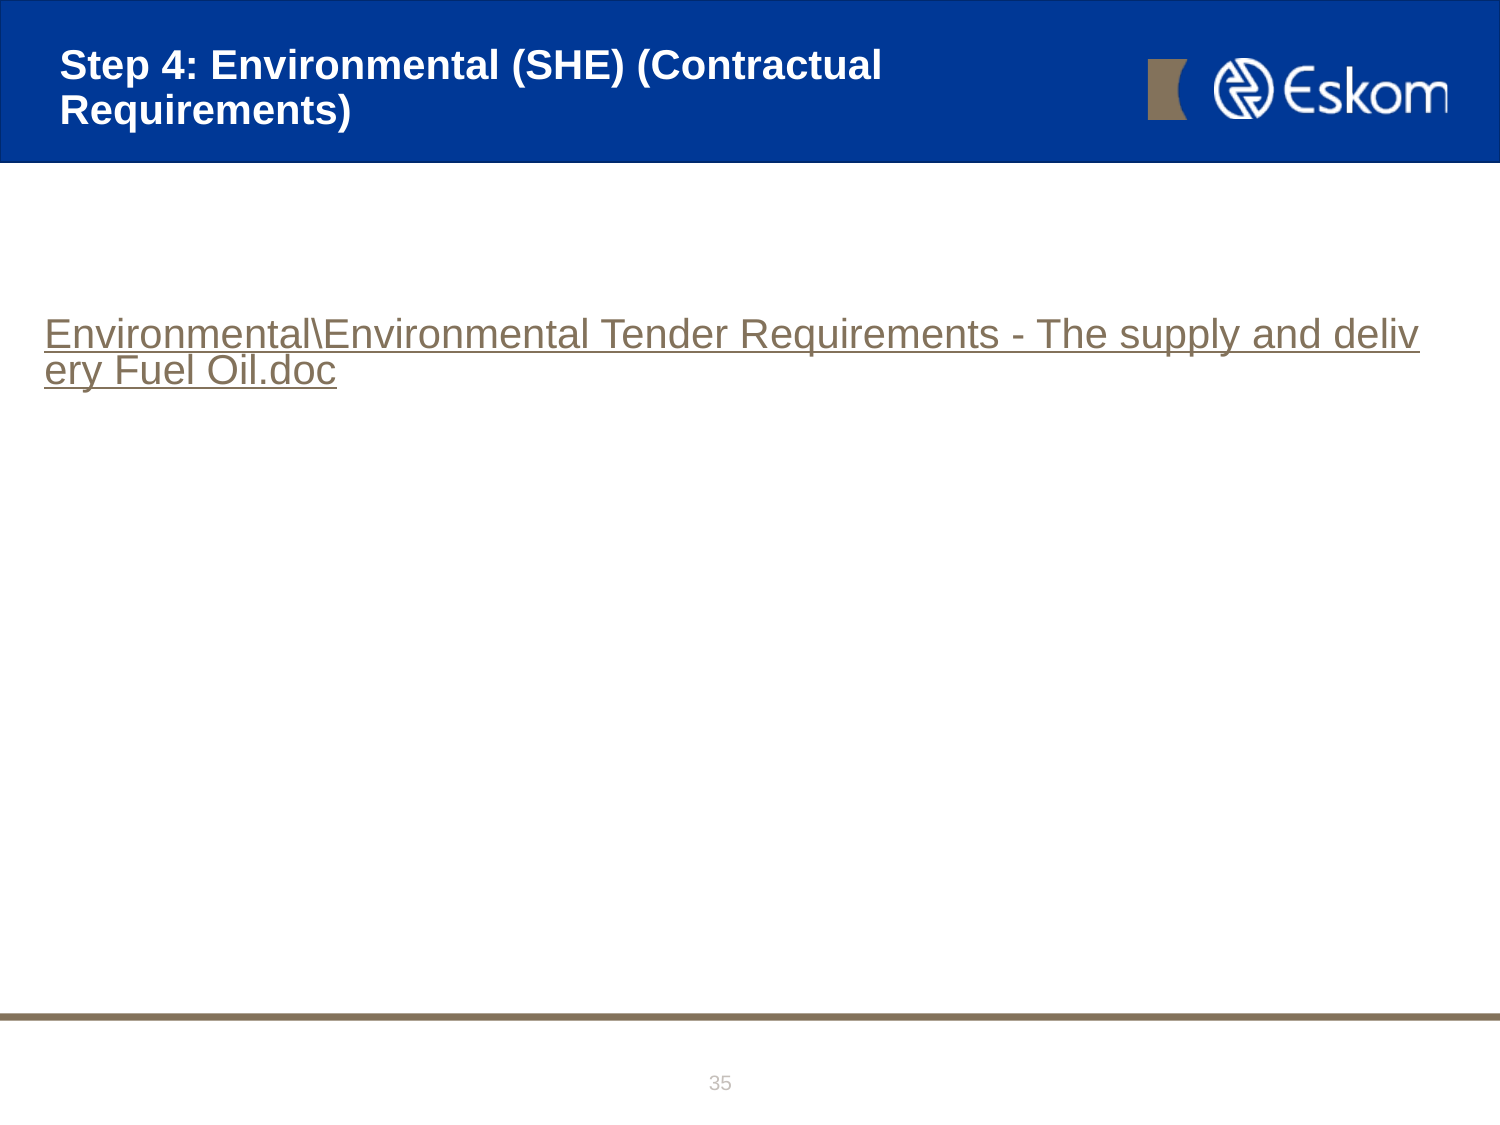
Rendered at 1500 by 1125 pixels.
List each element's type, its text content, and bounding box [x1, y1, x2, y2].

list Environmental\Environmental Tender Requirements - The supply and delivery Fuel Oil.doc [29, 184, 1447, 1035]
title Step 4: Environmental (SHE) (Contractual Requirements) [44, 33, 1121, 143]
slide_number 35 [643, 1058, 798, 1103]
